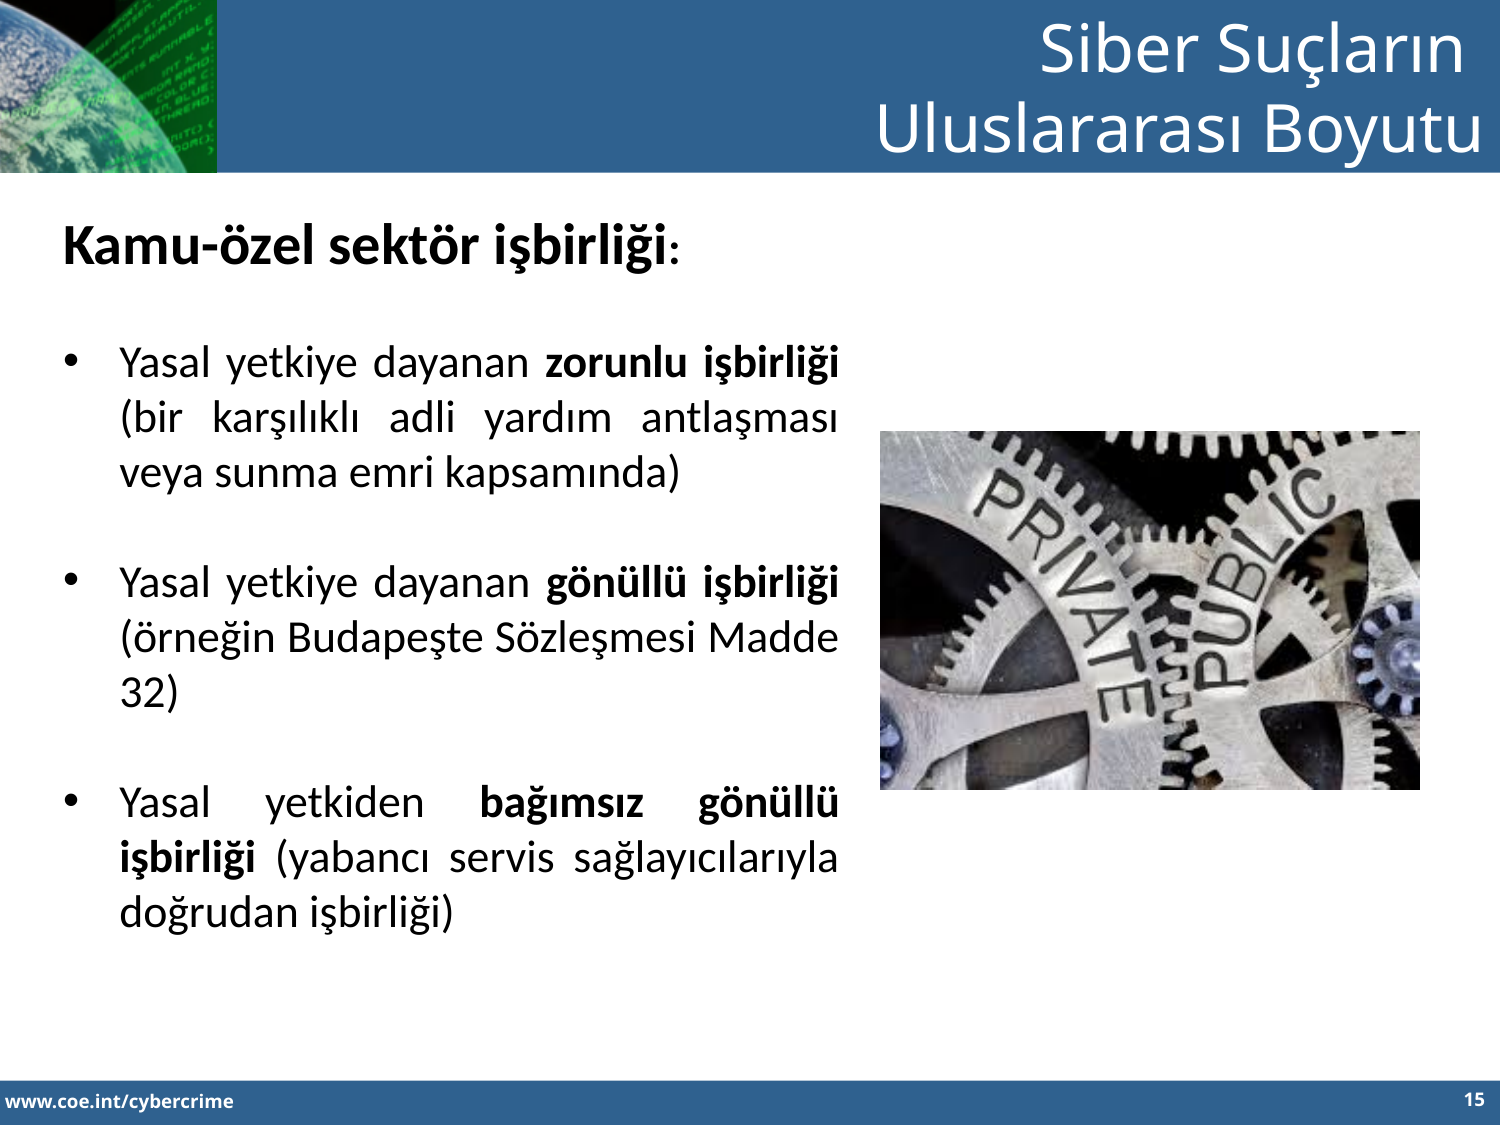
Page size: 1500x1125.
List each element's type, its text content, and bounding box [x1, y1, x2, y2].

text_box Kamu-özel sektör işbirliği: Yasal yetkiye dayanan zorunlu işbirliği (bir karşılıklı adli yardım antlaşması veya sunma emri kapsamında) Yasal yetkiye dayanan gönüllü işbirliği (örneğin Budapeşte Sözleşmesi Madde 32) Yasal yetkiden bağımsız gönüllü işbirliği (yabancı servis sağlayıcılarıyla doğrudan işbirliği) [48, 199, 855, 944]
picture [880, 431, 1420, 790]
text_box Siber Suçların Uluslararası Boyutu [329, 9, 1500, 162]
picture [0, 1, 217, 173]
slide_number 15 [1149, 1079, 1500, 1125]
